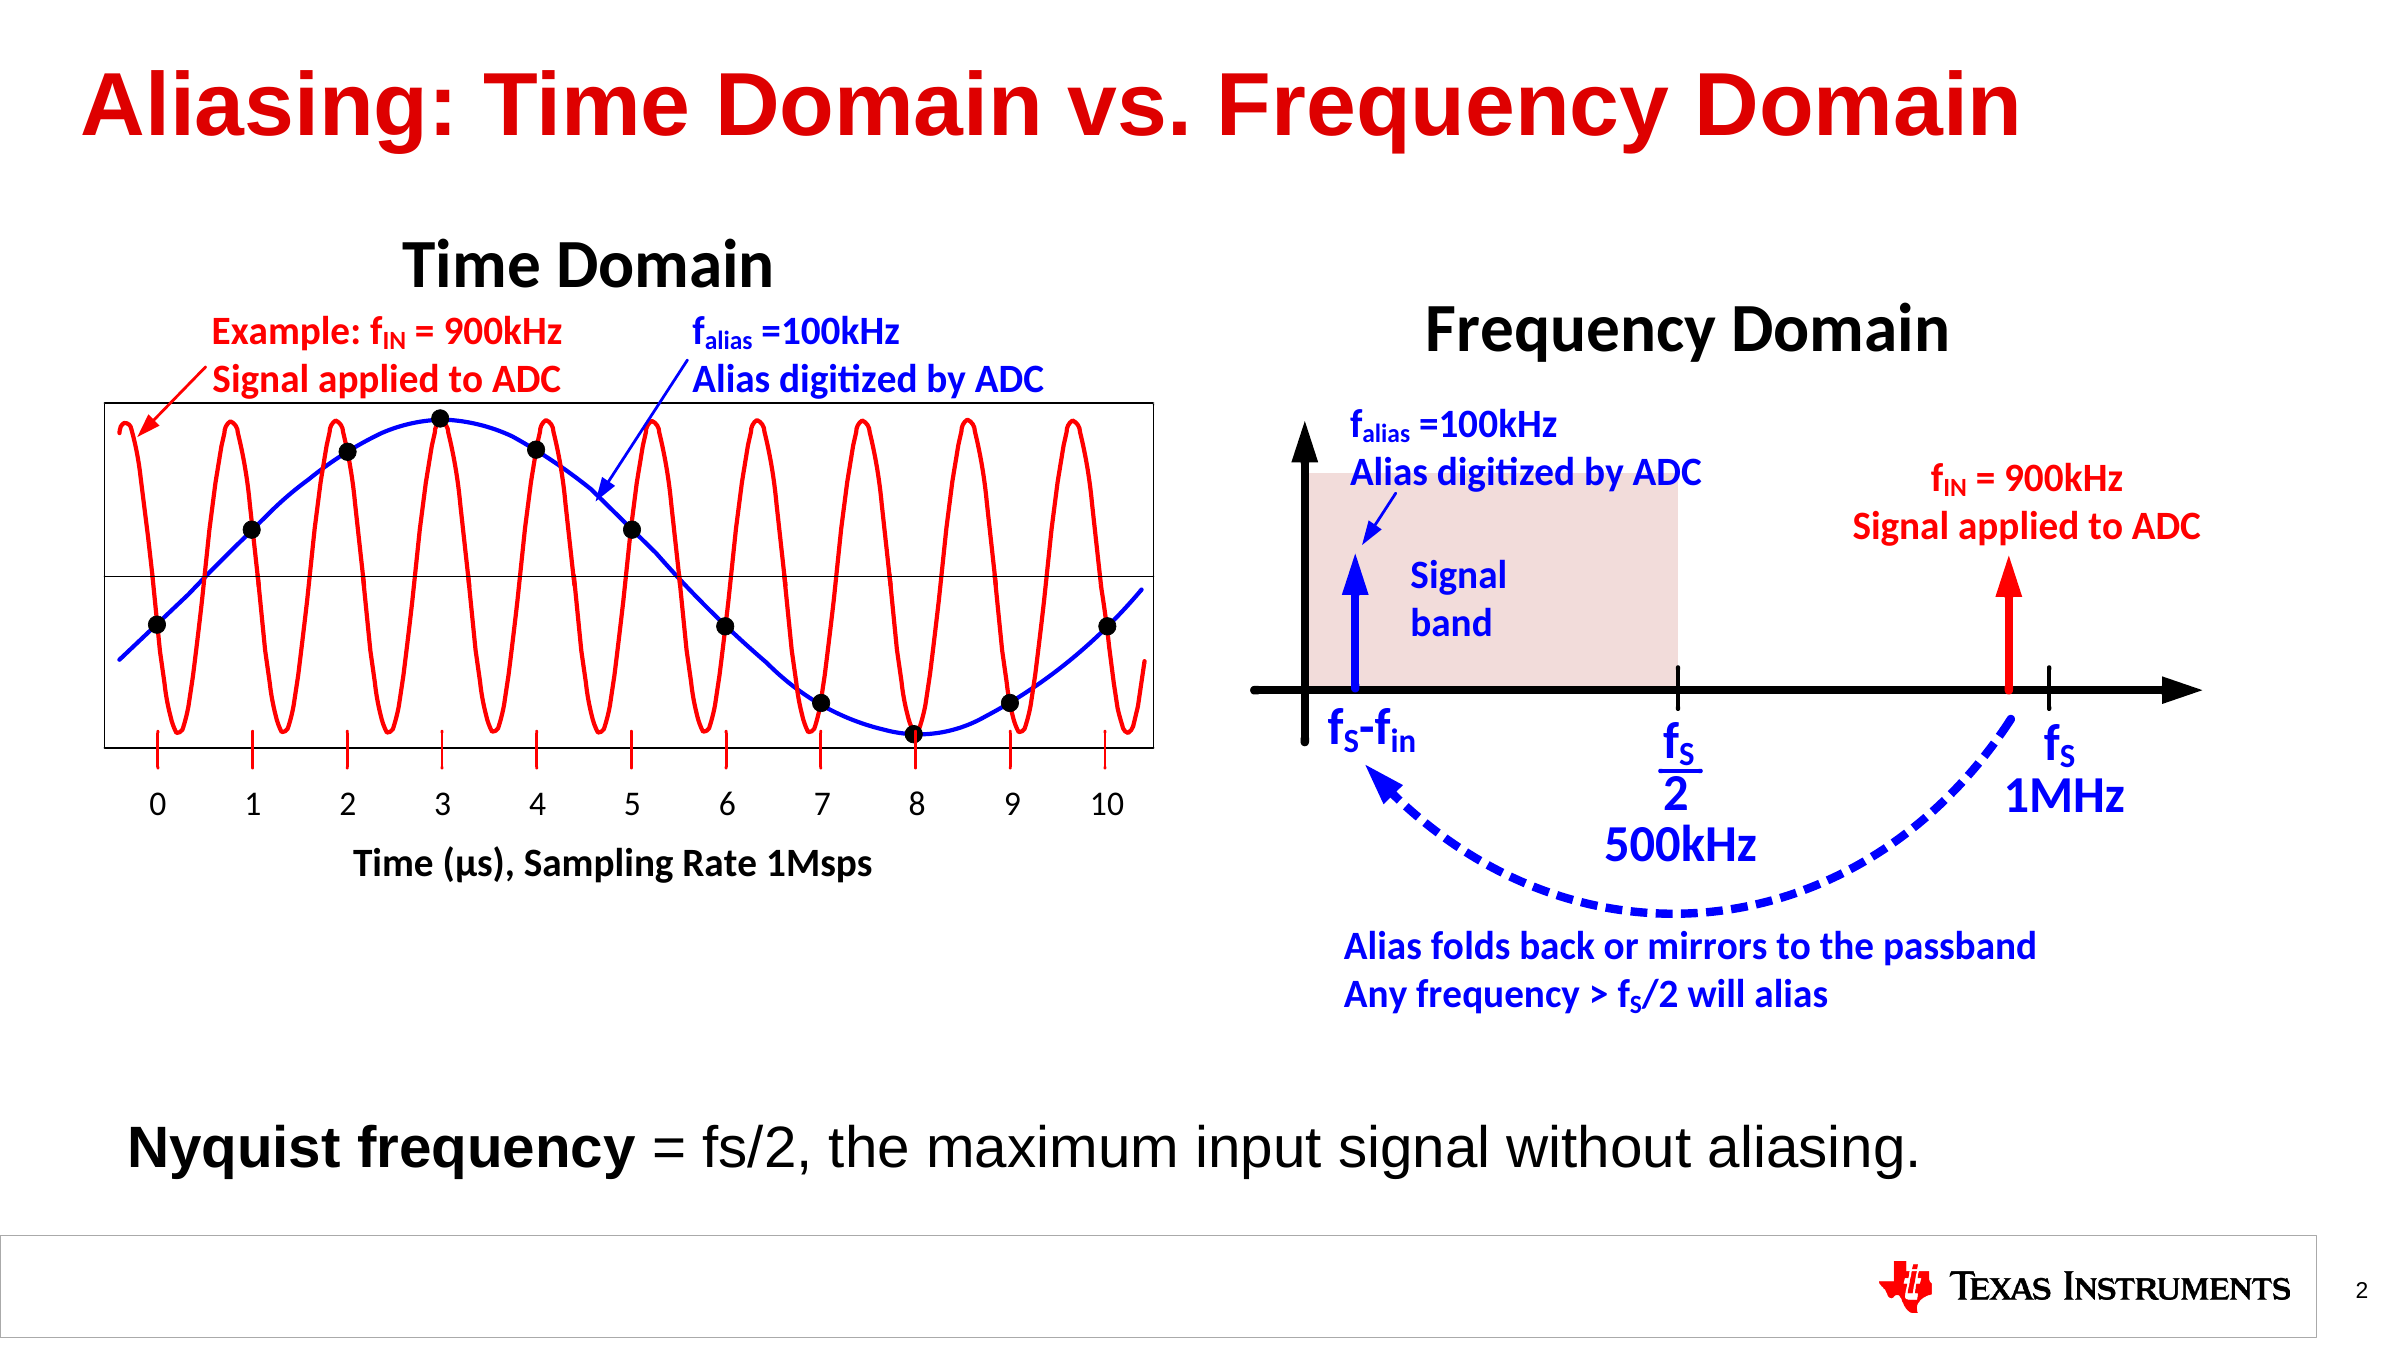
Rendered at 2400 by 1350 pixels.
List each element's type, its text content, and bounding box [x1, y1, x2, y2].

picture [1879, 1261, 2290, 1265]
title Aliasing: Time Domain vs. Frequency Domain [60, 27, 2282, 189]
text_box Nyquist frequency = fs/2, the maximum input signal without aliasing. [112, 1101, 2200, 1187]
picture [1879, 1307, 2290, 1313]
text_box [99, 216, 2249, 1026]
slide_number 2 [1828, 1265, 2389, 1307]
